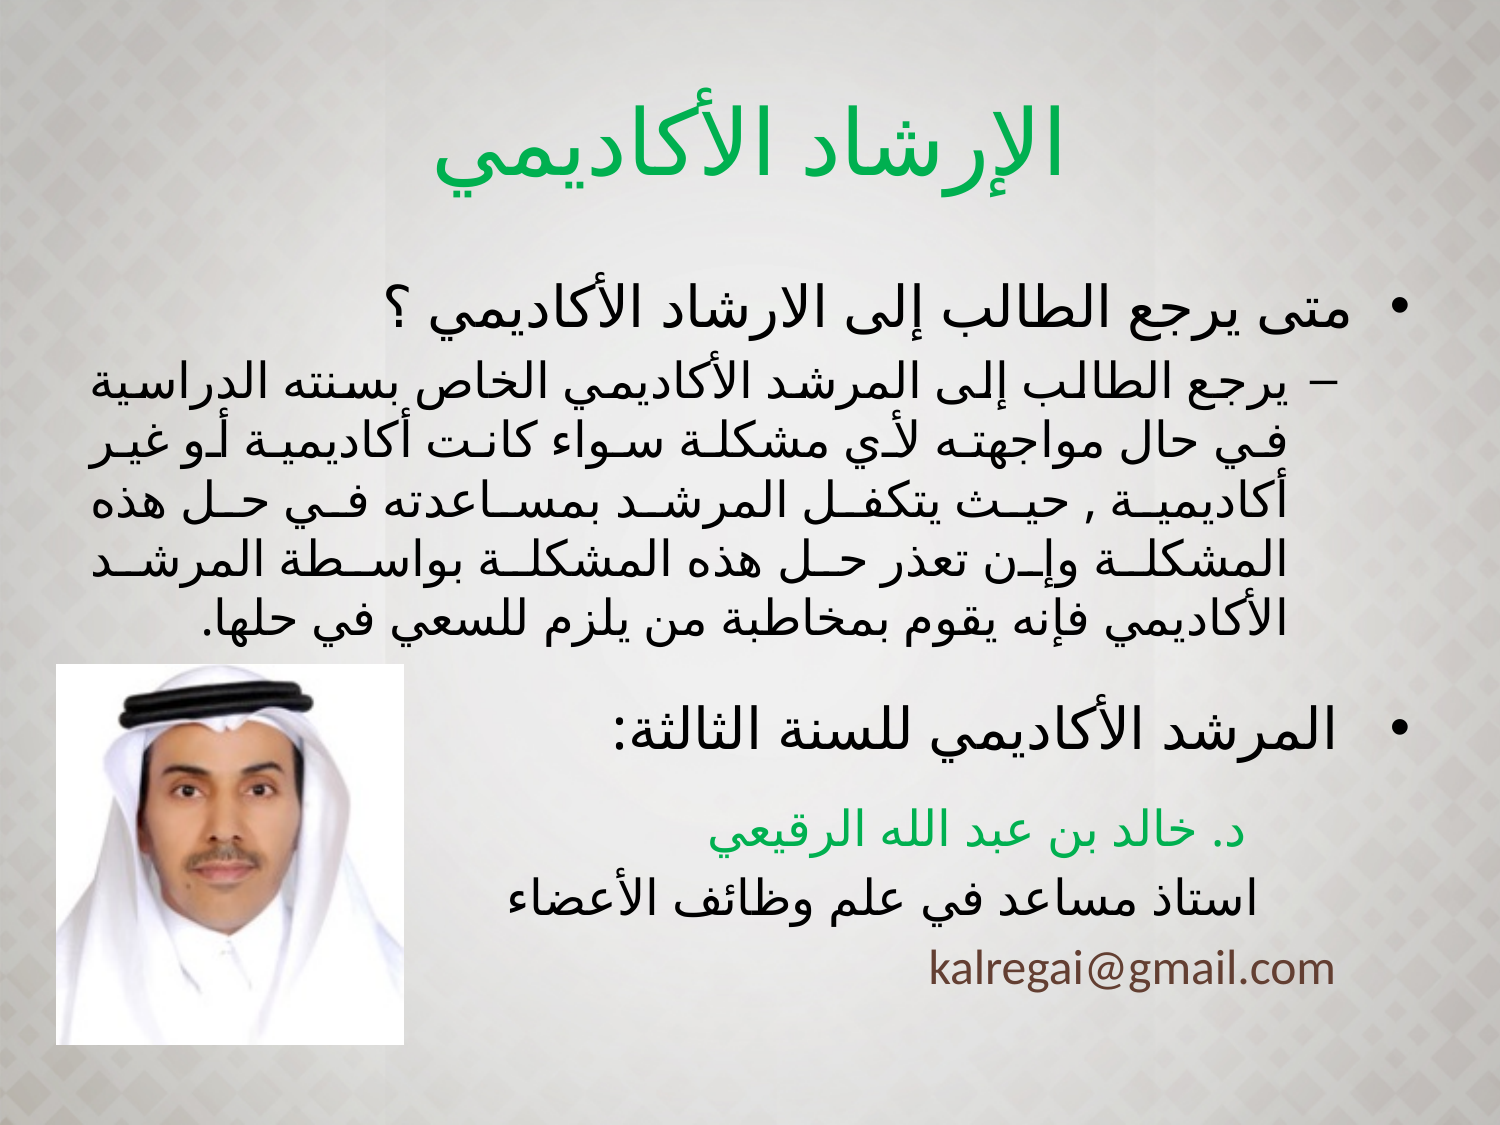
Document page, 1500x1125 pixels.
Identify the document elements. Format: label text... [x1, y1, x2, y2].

picture [0, 0, 1500, 1125]
list متى يرجع الطالب إلى الارشاد الأكاديمي ؟ يرجع الطالب إلى المرشد الأكاديمي الخاص بسنته الدراسية في حال مواجهته لأي مشكلة سواء كانت أكاديمية أو غير أكاديمية , حيث يتكفل المرشد بمساعدته في حل هذه المشكلة وإن تعذر حل هذه المشكلة بواسطة المرشد الأكاديمي فإنه يقوم بمخاطبة من يلزم للسعي في حلها. المرشد الأكاديمي للسنة الثالثة: د. خالد بن عبد الله الرقيعي استاذ مساعد في علم وظائف الأعضاء kalregai@gmail.com [75, 262, 1425, 1005]
title الإرشاد الأكاديمي [75, 45, 1425, 233]
